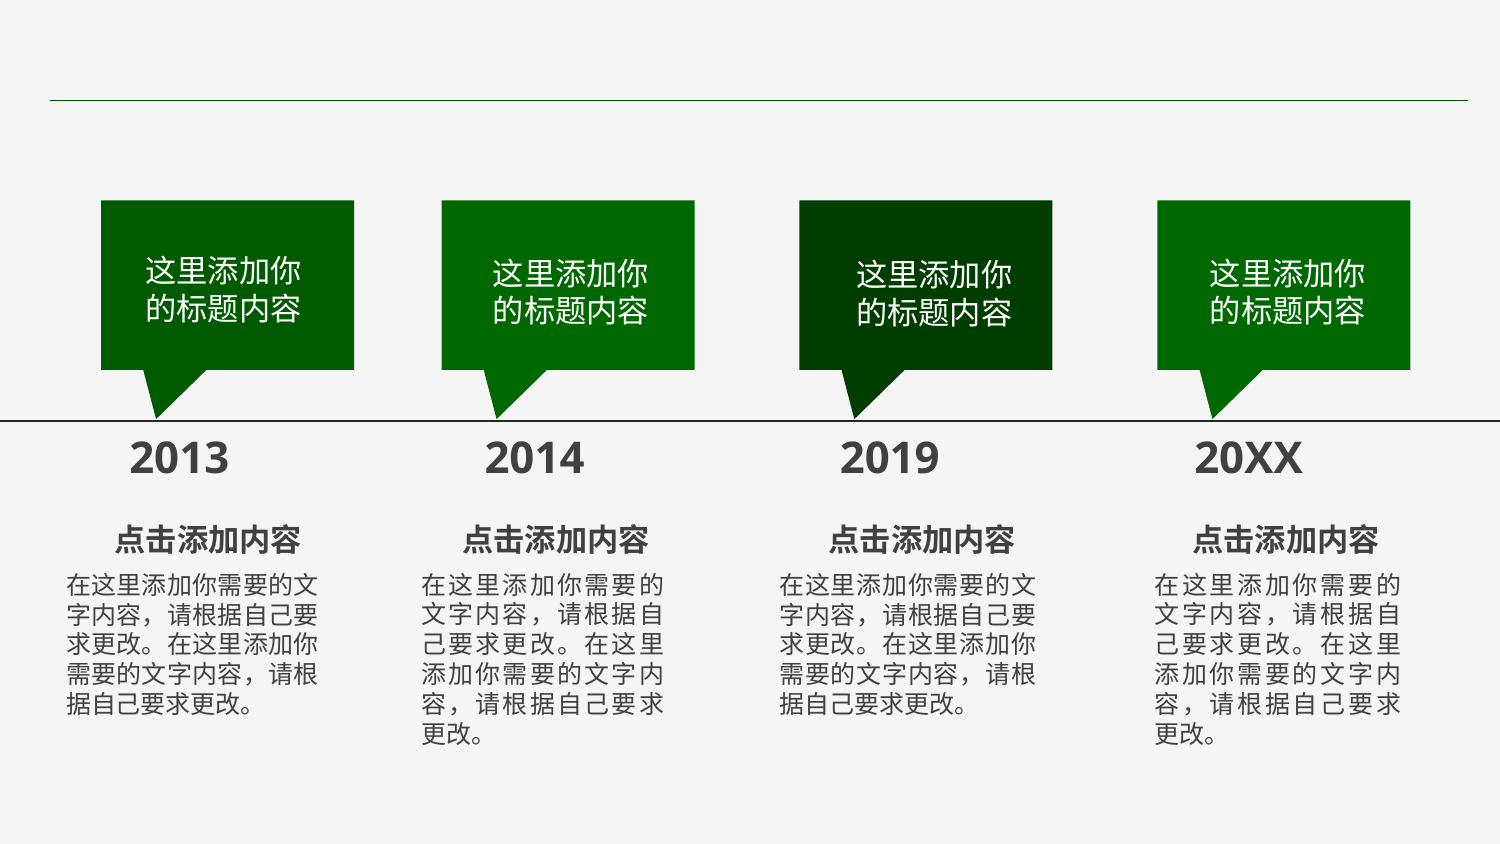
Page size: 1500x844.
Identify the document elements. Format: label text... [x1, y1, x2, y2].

text_box 2019 [824, 422, 955, 491]
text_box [101, 200, 355, 370]
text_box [406, 512, 680, 759]
text_box 20XX [1179, 422, 1318, 491]
text_box 2014 [469, 422, 600, 491]
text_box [1139, 512, 1417, 759]
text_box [799, 200, 1053, 370]
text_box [51, 512, 334, 729]
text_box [1157, 200, 1411, 370]
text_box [764, 512, 1052, 729]
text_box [441, 200, 695, 370]
text_box 2013 [114, 422, 245, 491]
